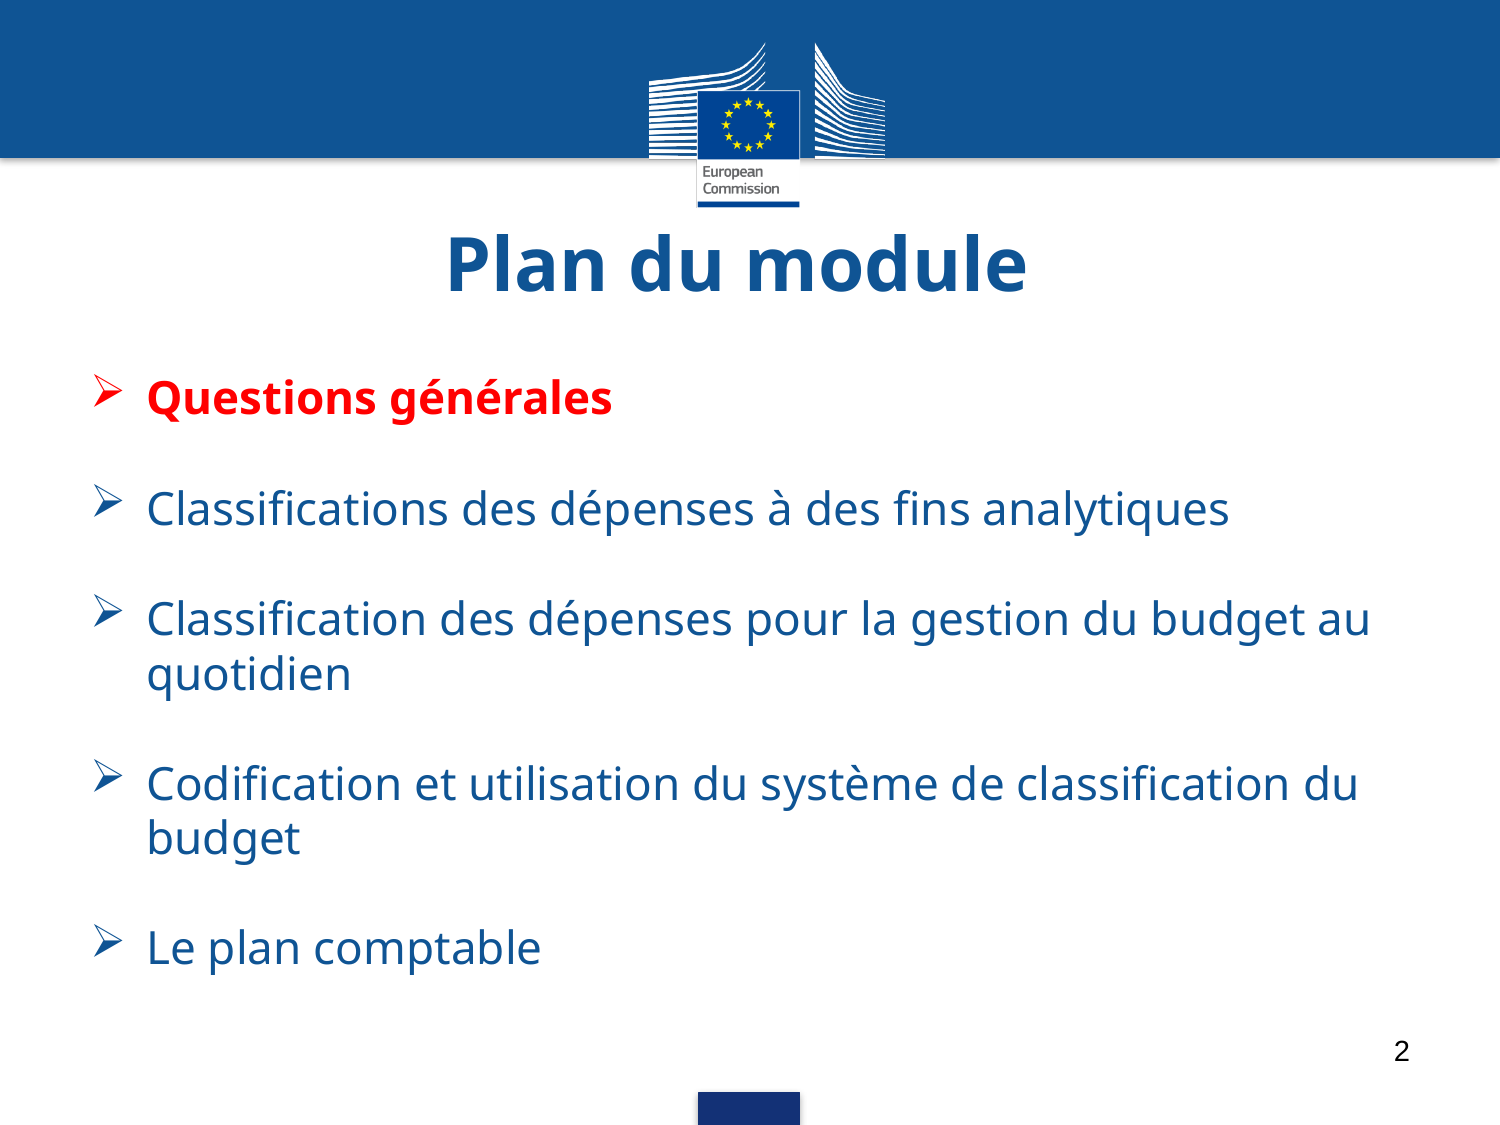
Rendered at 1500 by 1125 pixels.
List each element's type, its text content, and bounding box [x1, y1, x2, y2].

list Questions générales Classifications des dépenses à des fins analytiques Classification des dépenses pour la gestion du budget au quotidien Codification et utilisation du système de classification du budget Le plan comptable [74, 361, 1426, 941]
slide_number 2 [1074, 1024, 1426, 1103]
title Plan du module [71, 184, 1423, 339]
picture [649, 42, 885, 184]
